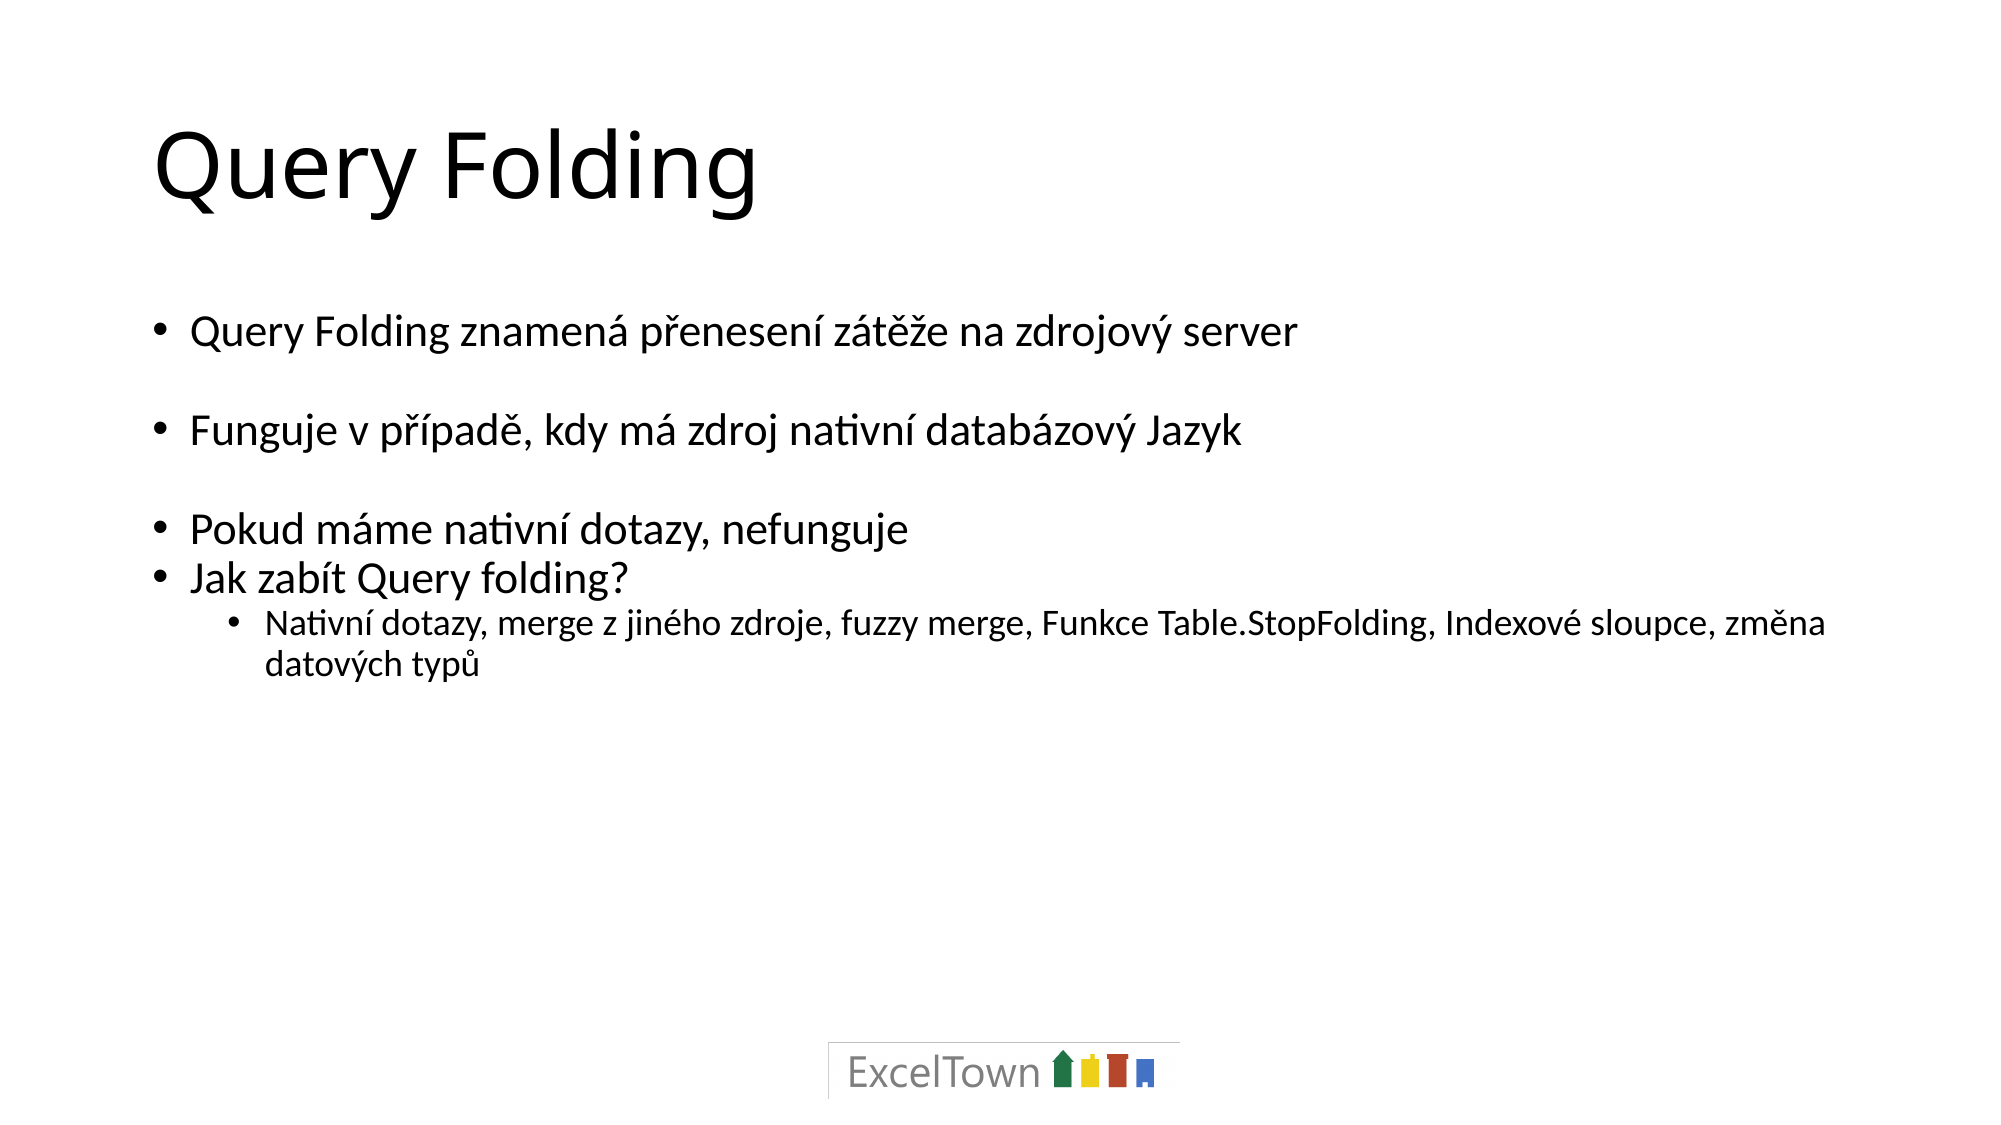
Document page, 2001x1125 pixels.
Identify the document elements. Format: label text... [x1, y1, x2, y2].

list Query Folding znamená přenesení zátěže na zdrojový server Funguje v případě, kdy má zdroj nativní databázový Jazyk Pokud máme nativní dotazy, nefunguje Jak zabít Query folding? Nativní dotazy, merge z jiného zdroje, fuzzy merge, Funkce Table.StopFolding, Indexové sloupce, změna datových typů [137, 299, 1863, 1014]
picture [701, 1031, 1213, 1123]
title Query Folding [137, 59, 1863, 278]
